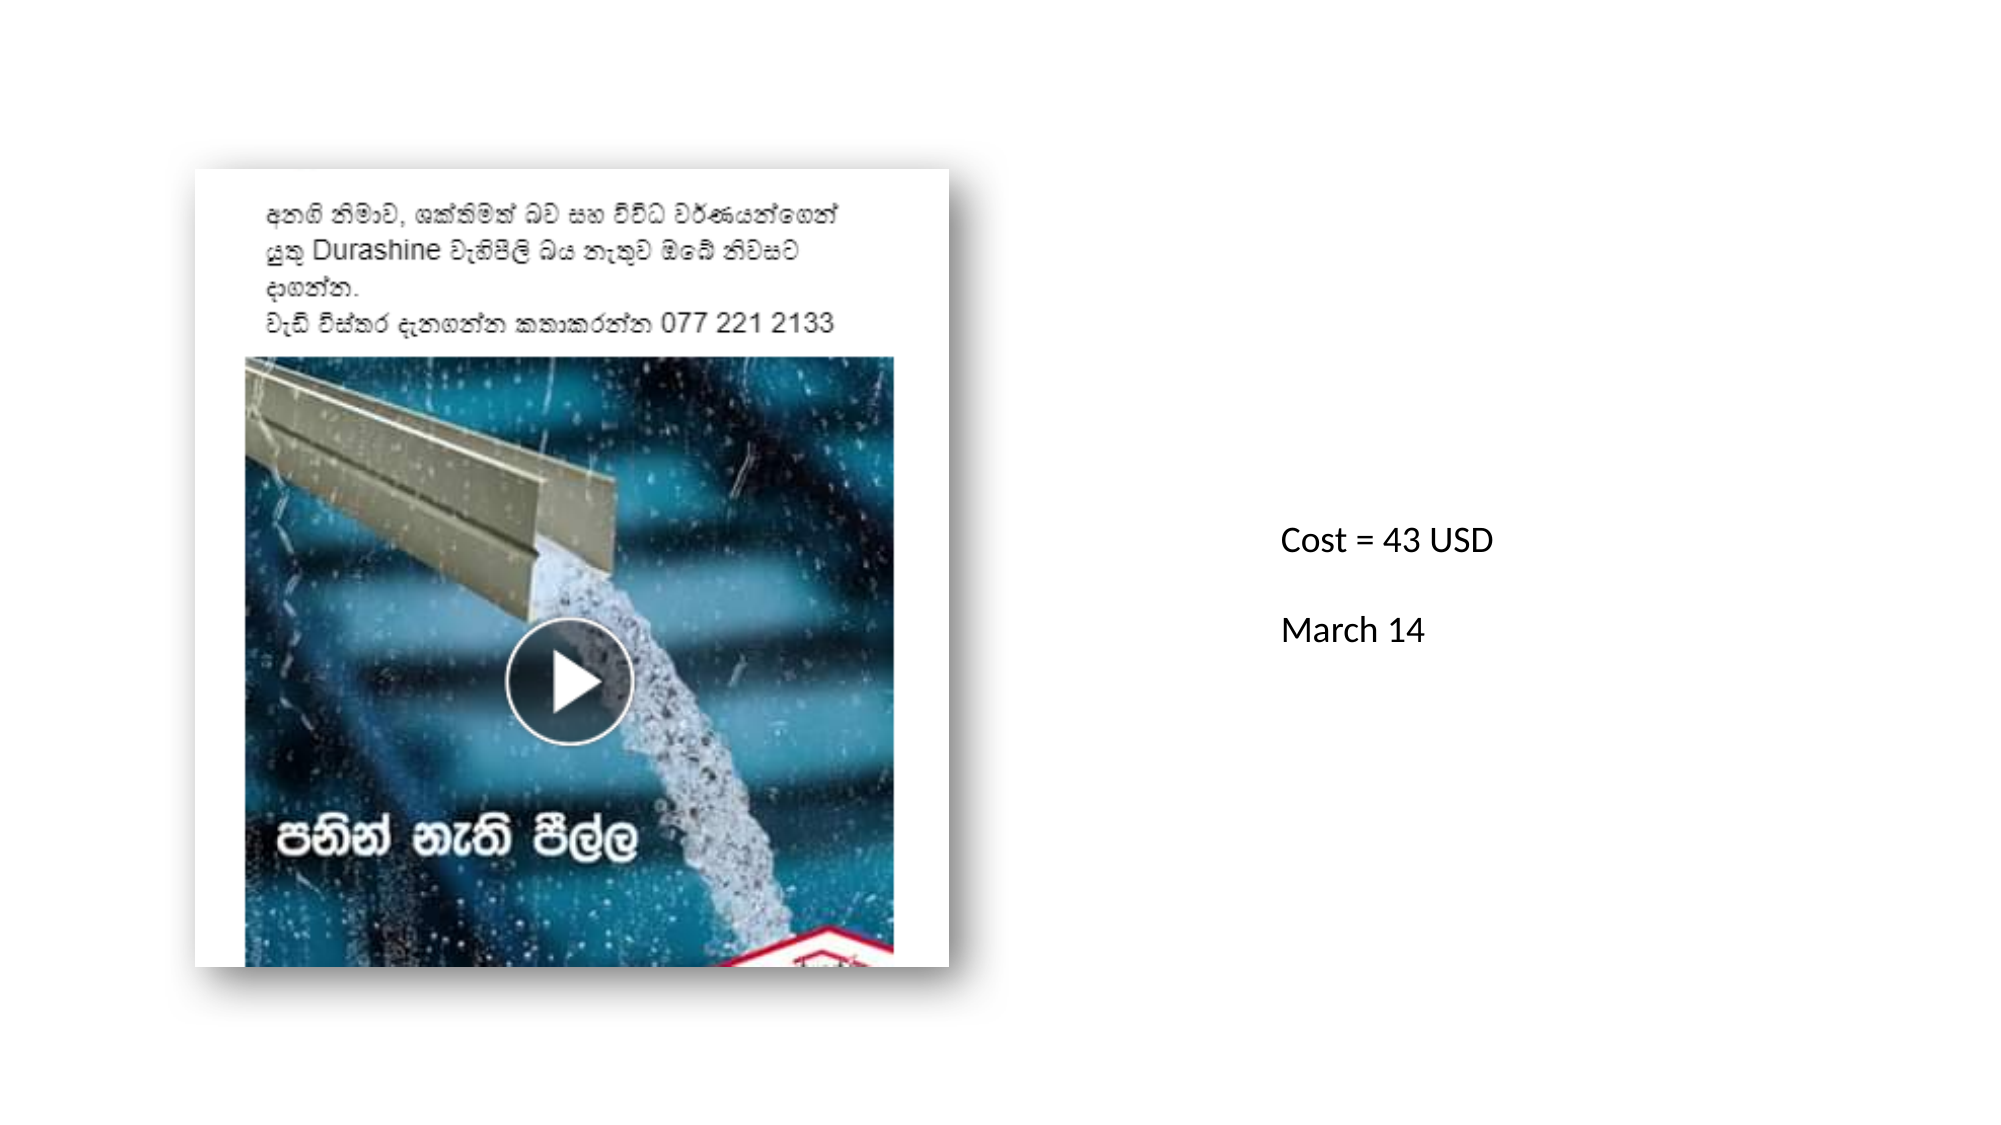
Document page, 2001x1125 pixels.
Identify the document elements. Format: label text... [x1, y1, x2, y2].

picture [195, 169, 949, 967]
text_box Cost = 43 USD March 14 [1266, 507, 1595, 657]
